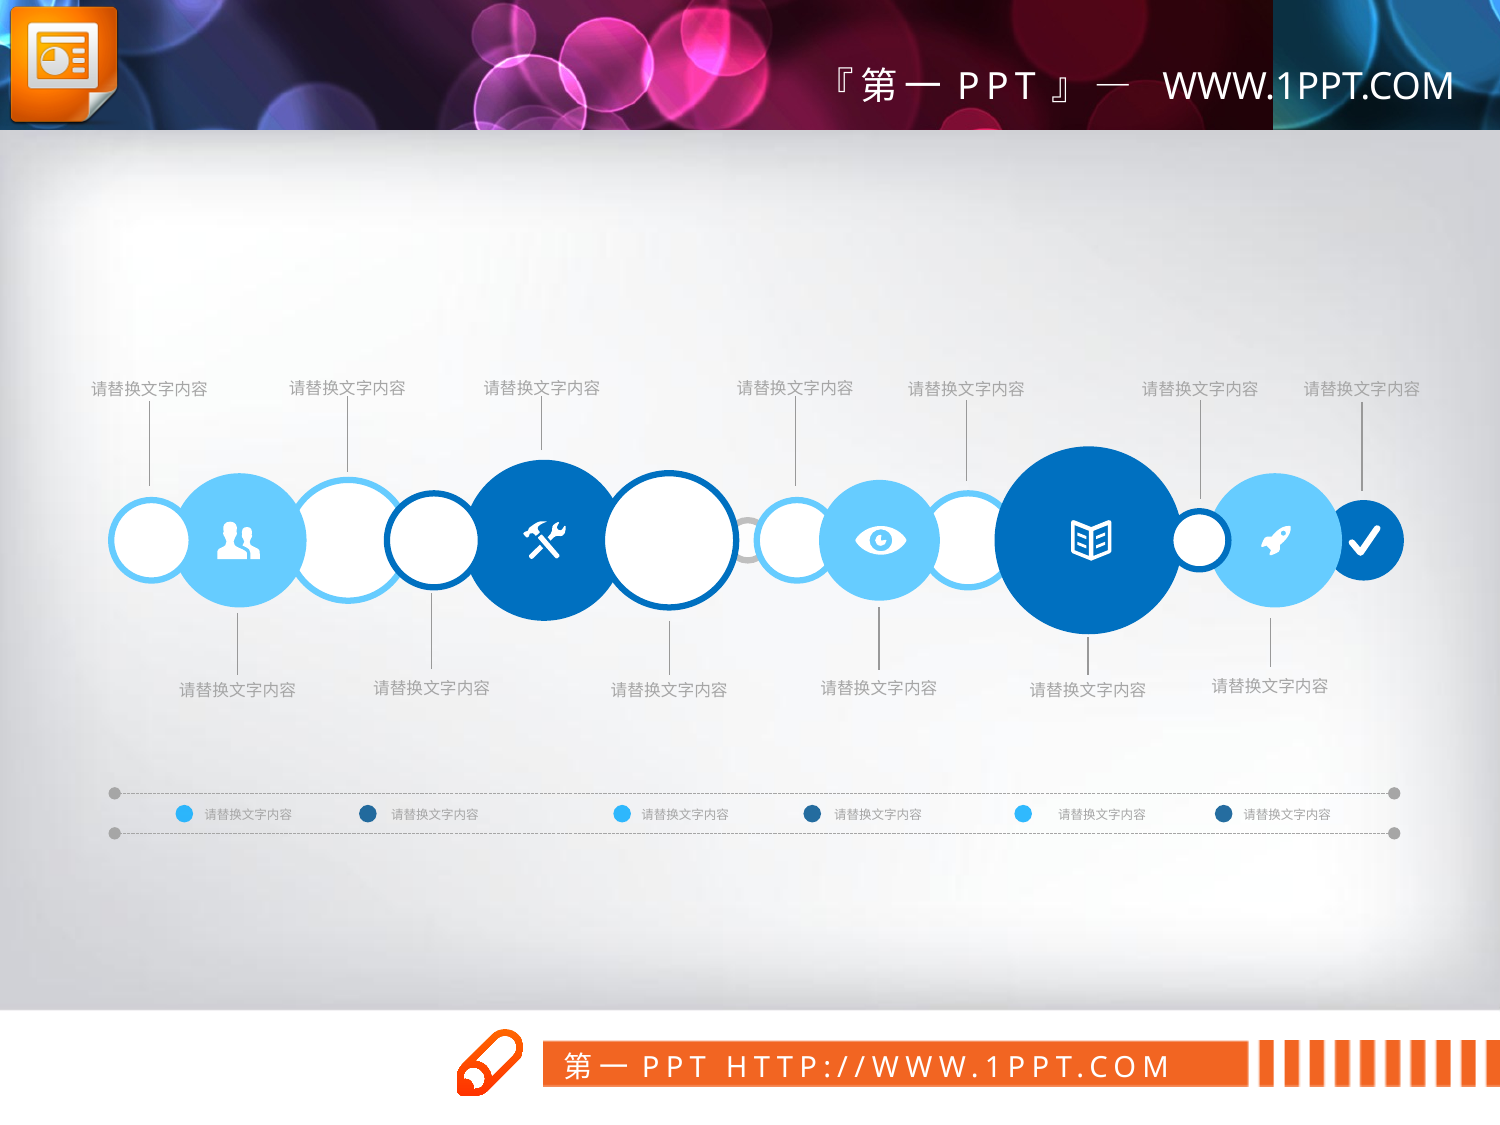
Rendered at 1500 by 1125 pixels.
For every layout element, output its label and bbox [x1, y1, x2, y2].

text_box [756, 500, 826, 581]
text_box [298, 480, 399, 601]
text_box [907, 374, 1026, 481]
text_box [932, 493, 1001, 588]
text_box [1210, 617, 1330, 697]
text_box [241, 527, 260, 560]
text_box [1348, 525, 1381, 556]
text_box [736, 373, 855, 486]
text_box [469, 460, 614, 621]
text_box [819, 607, 939, 699]
text_box [90, 374, 209, 487]
text_box [179, 473, 307, 608]
picture [0, 0, 1500, 1012]
text_box [386, 493, 481, 588]
text_box [1170, 511, 1229, 570]
text_box [547, 521, 566, 541]
text_box [1261, 525, 1291, 556]
text_box [1302, 374, 1422, 492]
text_box [1071, 520, 1112, 561]
text_box [819, 479, 940, 601]
text_box [372, 592, 491, 699]
text_box [178, 612, 297, 700]
text_box [735, 520, 760, 561]
text_box [523, 521, 560, 559]
text_box [855, 526, 907, 555]
text_box [1141, 374, 1260, 500]
picture [543, 1040, 1500, 1087]
text_box [1336, 500, 1404, 581]
text_box [482, 373, 601, 451]
text_box [1028, 637, 1148, 700]
text_box [288, 373, 407, 473]
text_box [111, 500, 192, 581]
text_box [610, 620, 729, 700]
text_box [175, 803, 1332, 823]
text_box [1213, 473, 1343, 608]
text_box [601, 473, 737, 608]
text_box [217, 521, 247, 560]
text_box [994, 446, 1180, 635]
text_box [114, 793, 1395, 834]
